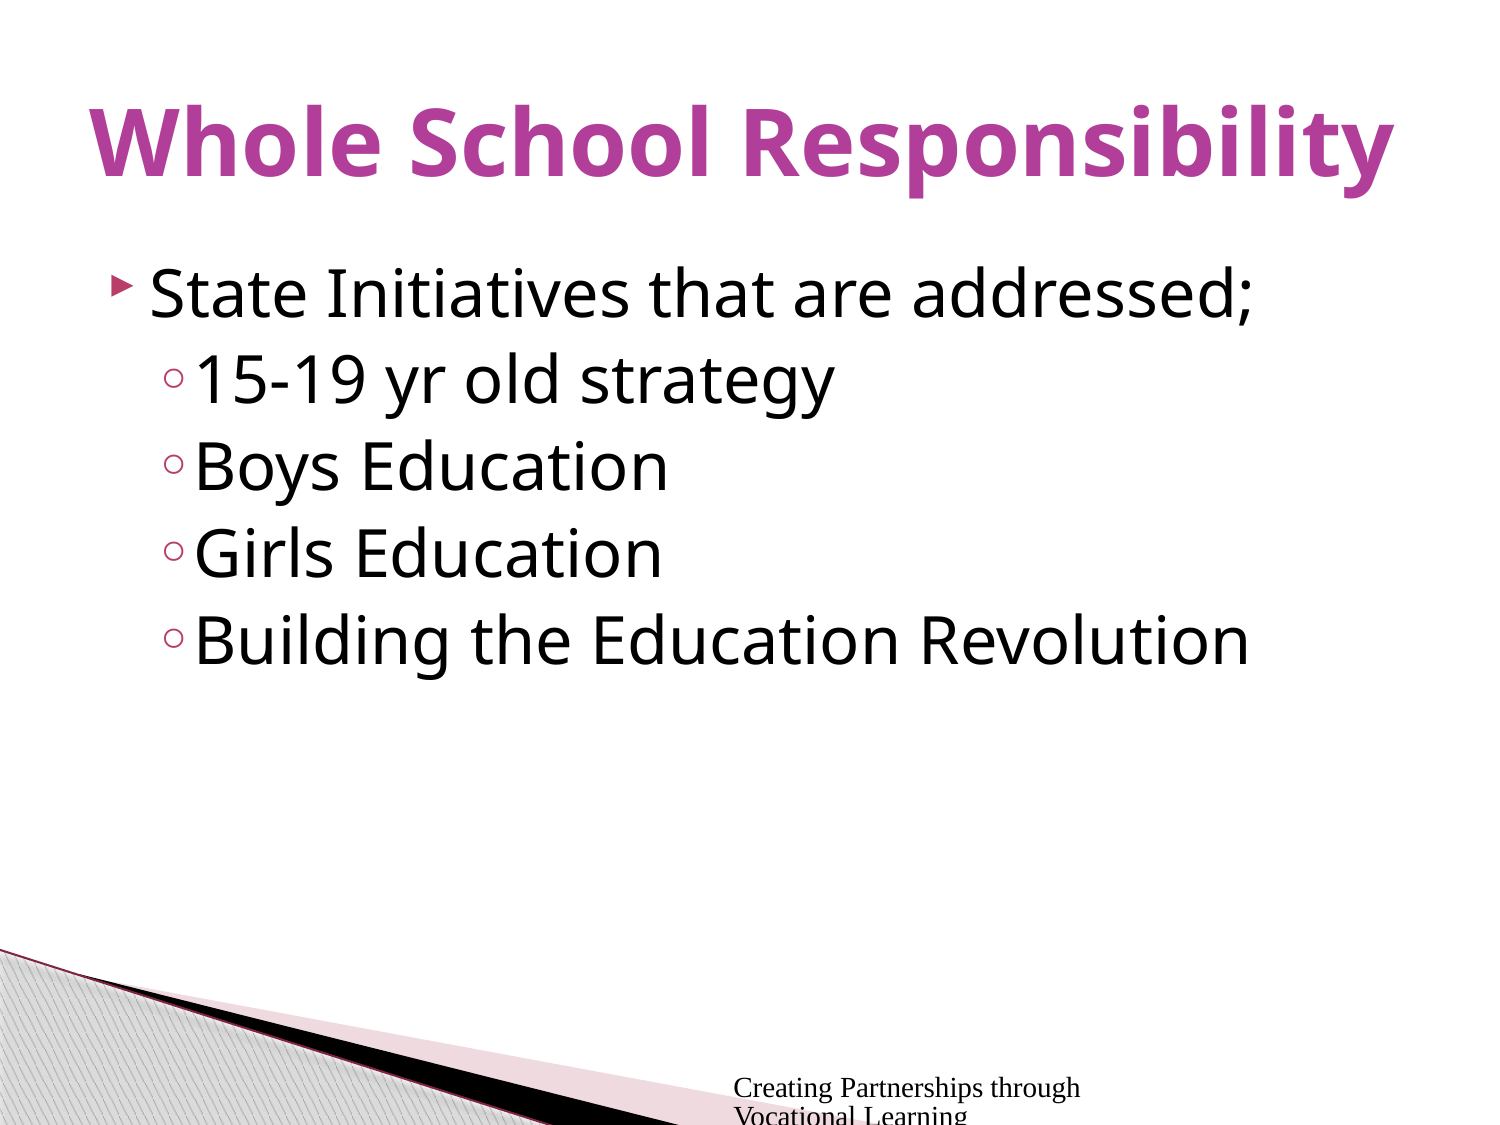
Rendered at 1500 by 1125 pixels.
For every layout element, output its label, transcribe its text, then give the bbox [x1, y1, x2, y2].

footer Creating Partnerships through Vocational Learning [718, 1051, 1105, 1112]
title Whole School Responsibility [75, 45, 1425, 233]
list State Initiatives that are addressed; 15-19 yr old strategy Boys Education Girls Education Building the Education Revolution [75, 243, 1425, 986]
